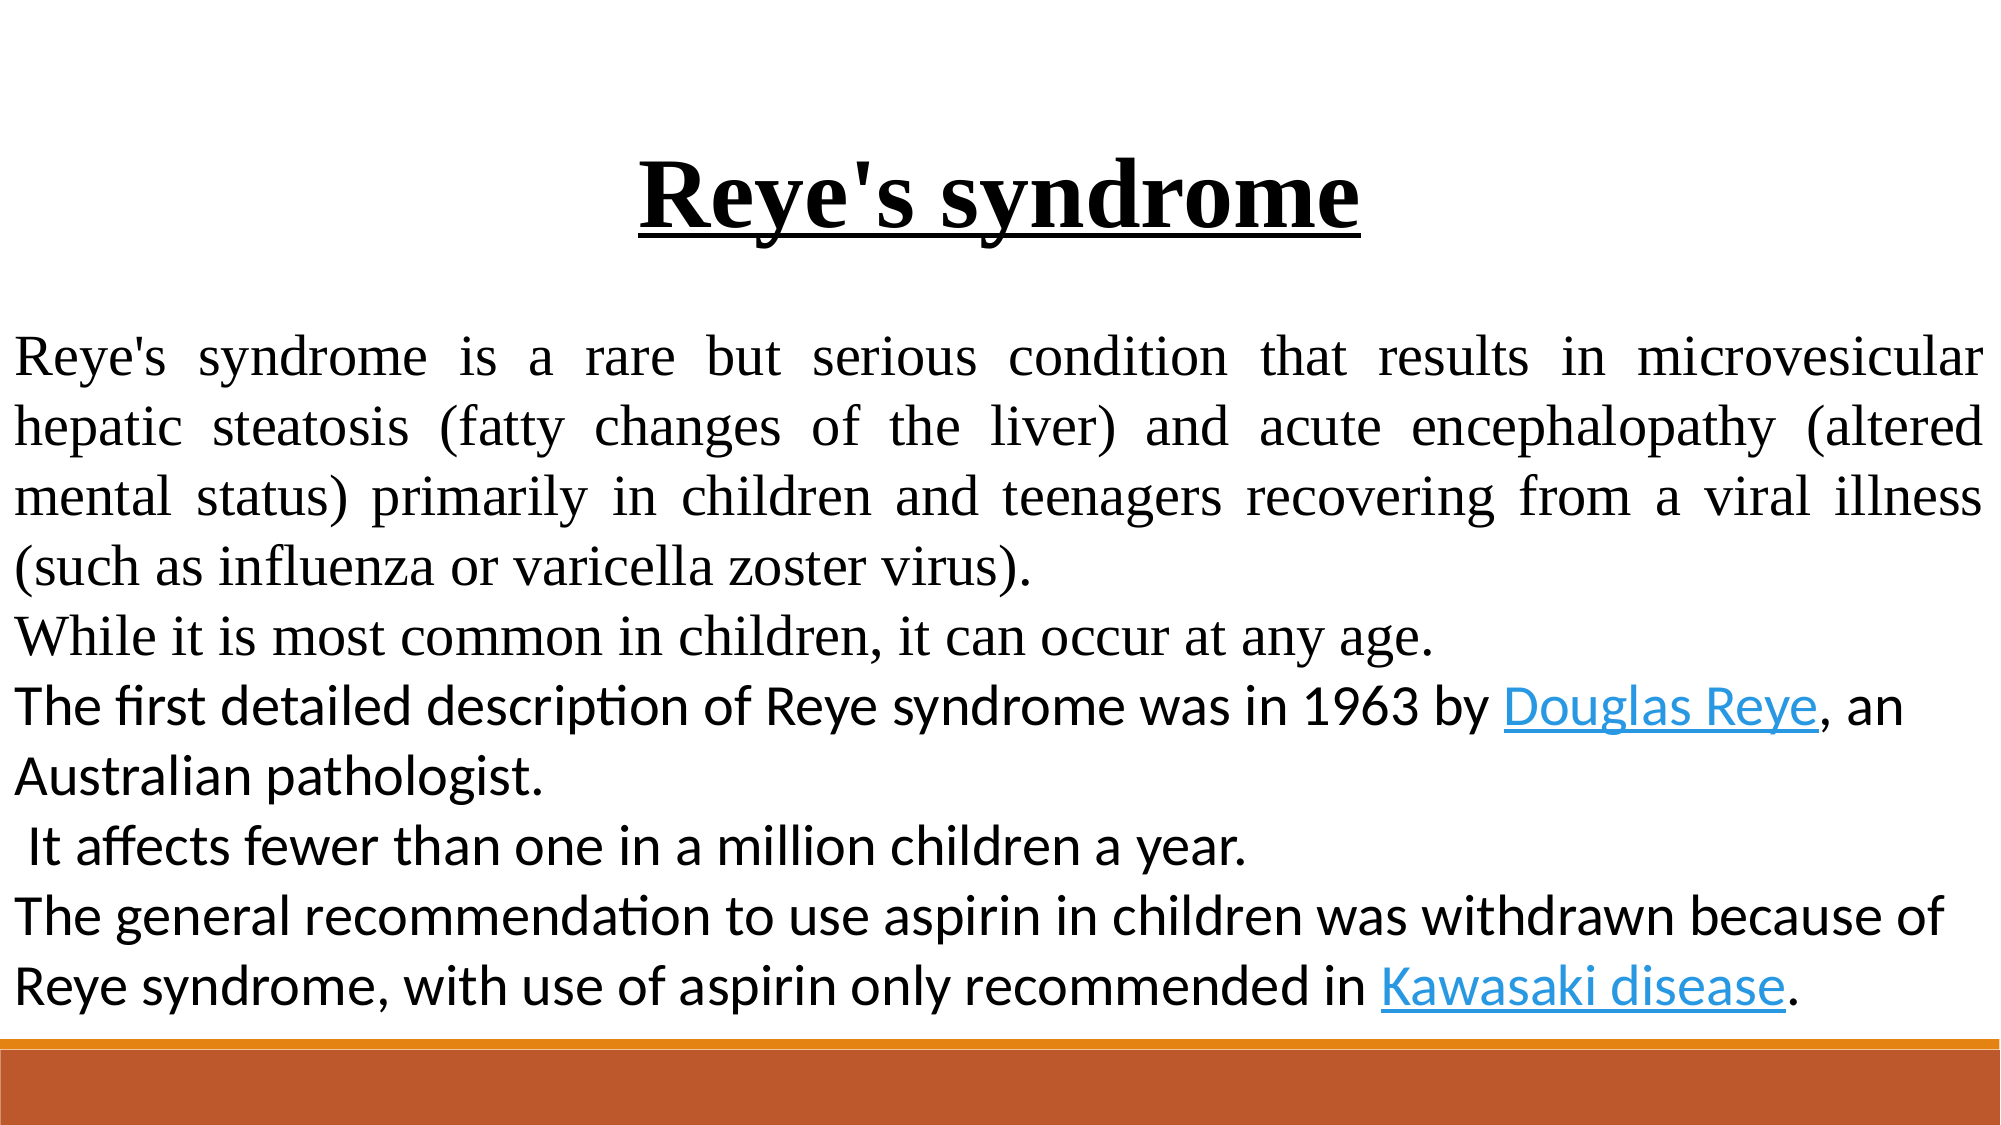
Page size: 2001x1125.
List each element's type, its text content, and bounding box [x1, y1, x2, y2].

text_box Reye's syndrome Reye's syndrome is a rare but serious condition that results in microvesicular hepatic steatosis (fatty changes of the liver) and acute encephalopathy (altered mental status) primarily in children and teenagers recovering from a viral illness (such as influenza or varicella zoster virus). While it is most common in children, it can occur at any age. The first detailed description of Reye syndrome was in 1963 by Douglas Reye, an Australian pathologist. It affects fewer than one in a million children a year. The general recommendation to use aspirin in children was withdrawn because of Reye syndrome, with use of aspirin only recommended in Kawasaki disease. [0, 0, 2000, 1125]
